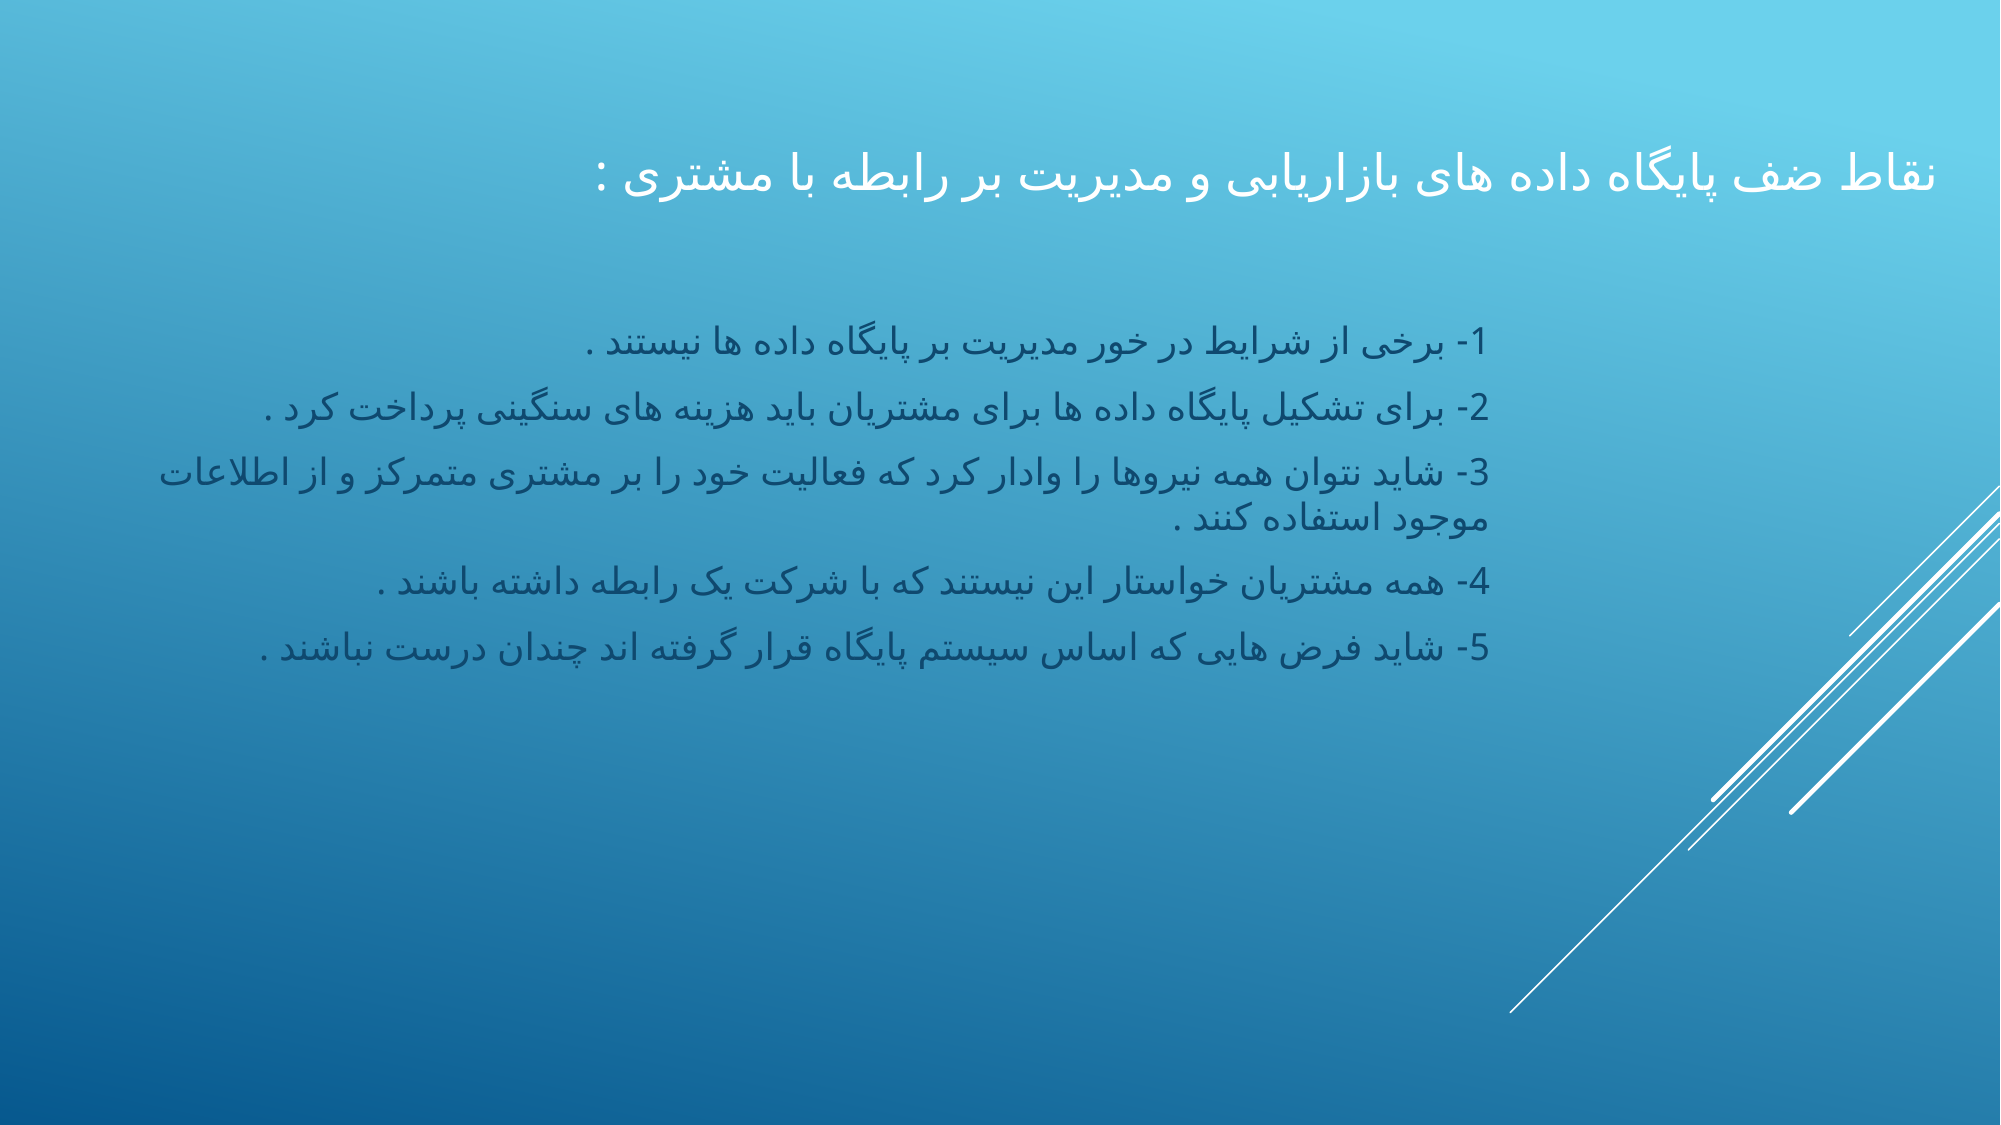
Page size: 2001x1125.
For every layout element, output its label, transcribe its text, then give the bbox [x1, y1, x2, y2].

title نقاط ضف پایگاه داده های بازاریابی و مدیریت بر رابطه با مشتری : [555, 76, 1956, 208]
list 1- برخی از شرایط در خور مدیریت بر پایگاه داده ها نیستند . 2- برای تشکیل پایگاه داده ها برای مشتریان باید هزینه های سنگینی پرداخت کرد . 3- شاید نتوان همه نیروها را وادار کرد که فعالیت خود را بر مشتری متمرکز و از اطلاعات موجود استفاده کنند . 4- همه مشتریان خواستار این نیستند که با شرکت یک رابطه داشته باشند . 5- شاید فرض هایی که اساس سیستم پایگاه قرار گرفته اند چندان درست نباشند . [105, 309, 1506, 946]
